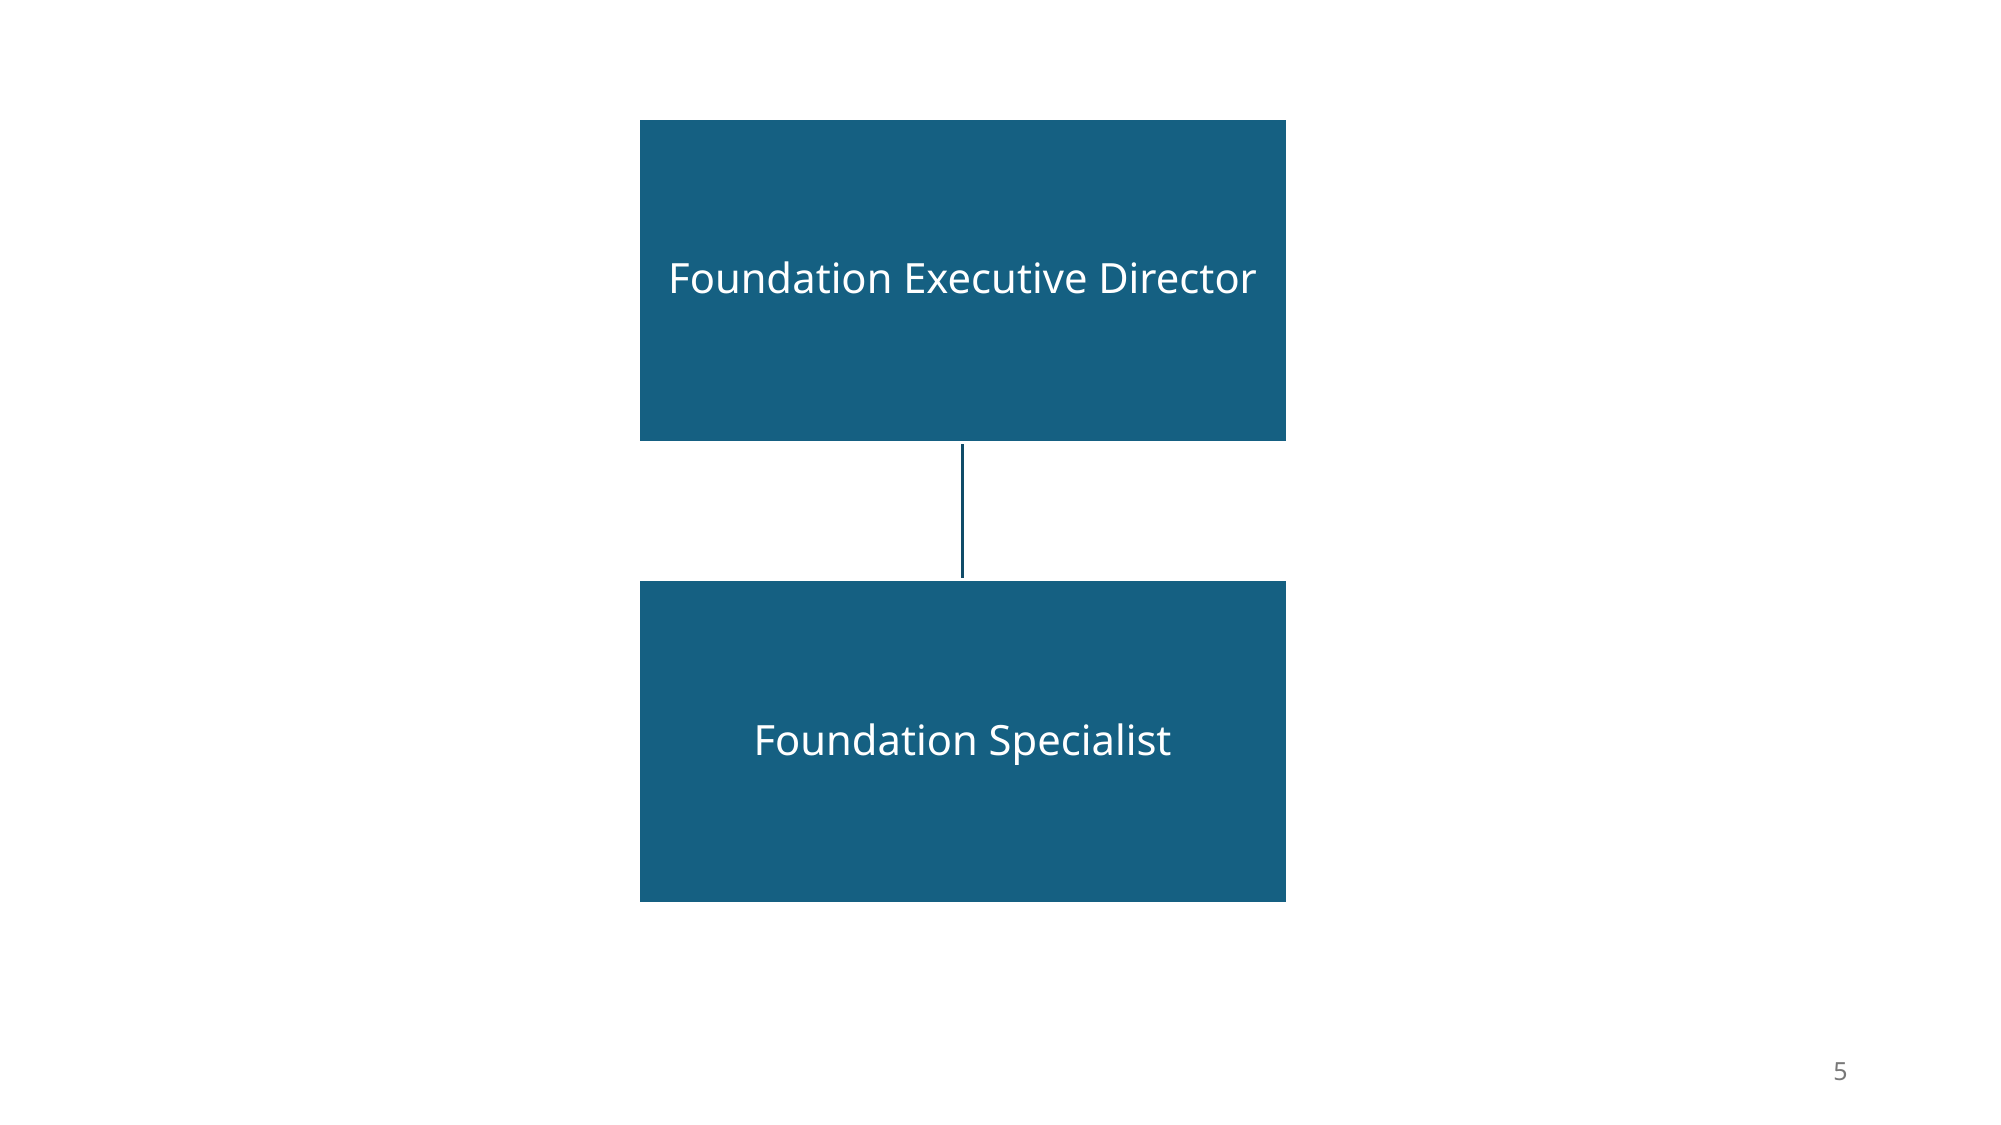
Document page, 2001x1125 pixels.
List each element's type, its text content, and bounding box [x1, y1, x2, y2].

slide_number 5 [1412, 1042, 1863, 1103]
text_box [332, 117, 1593, 905]
